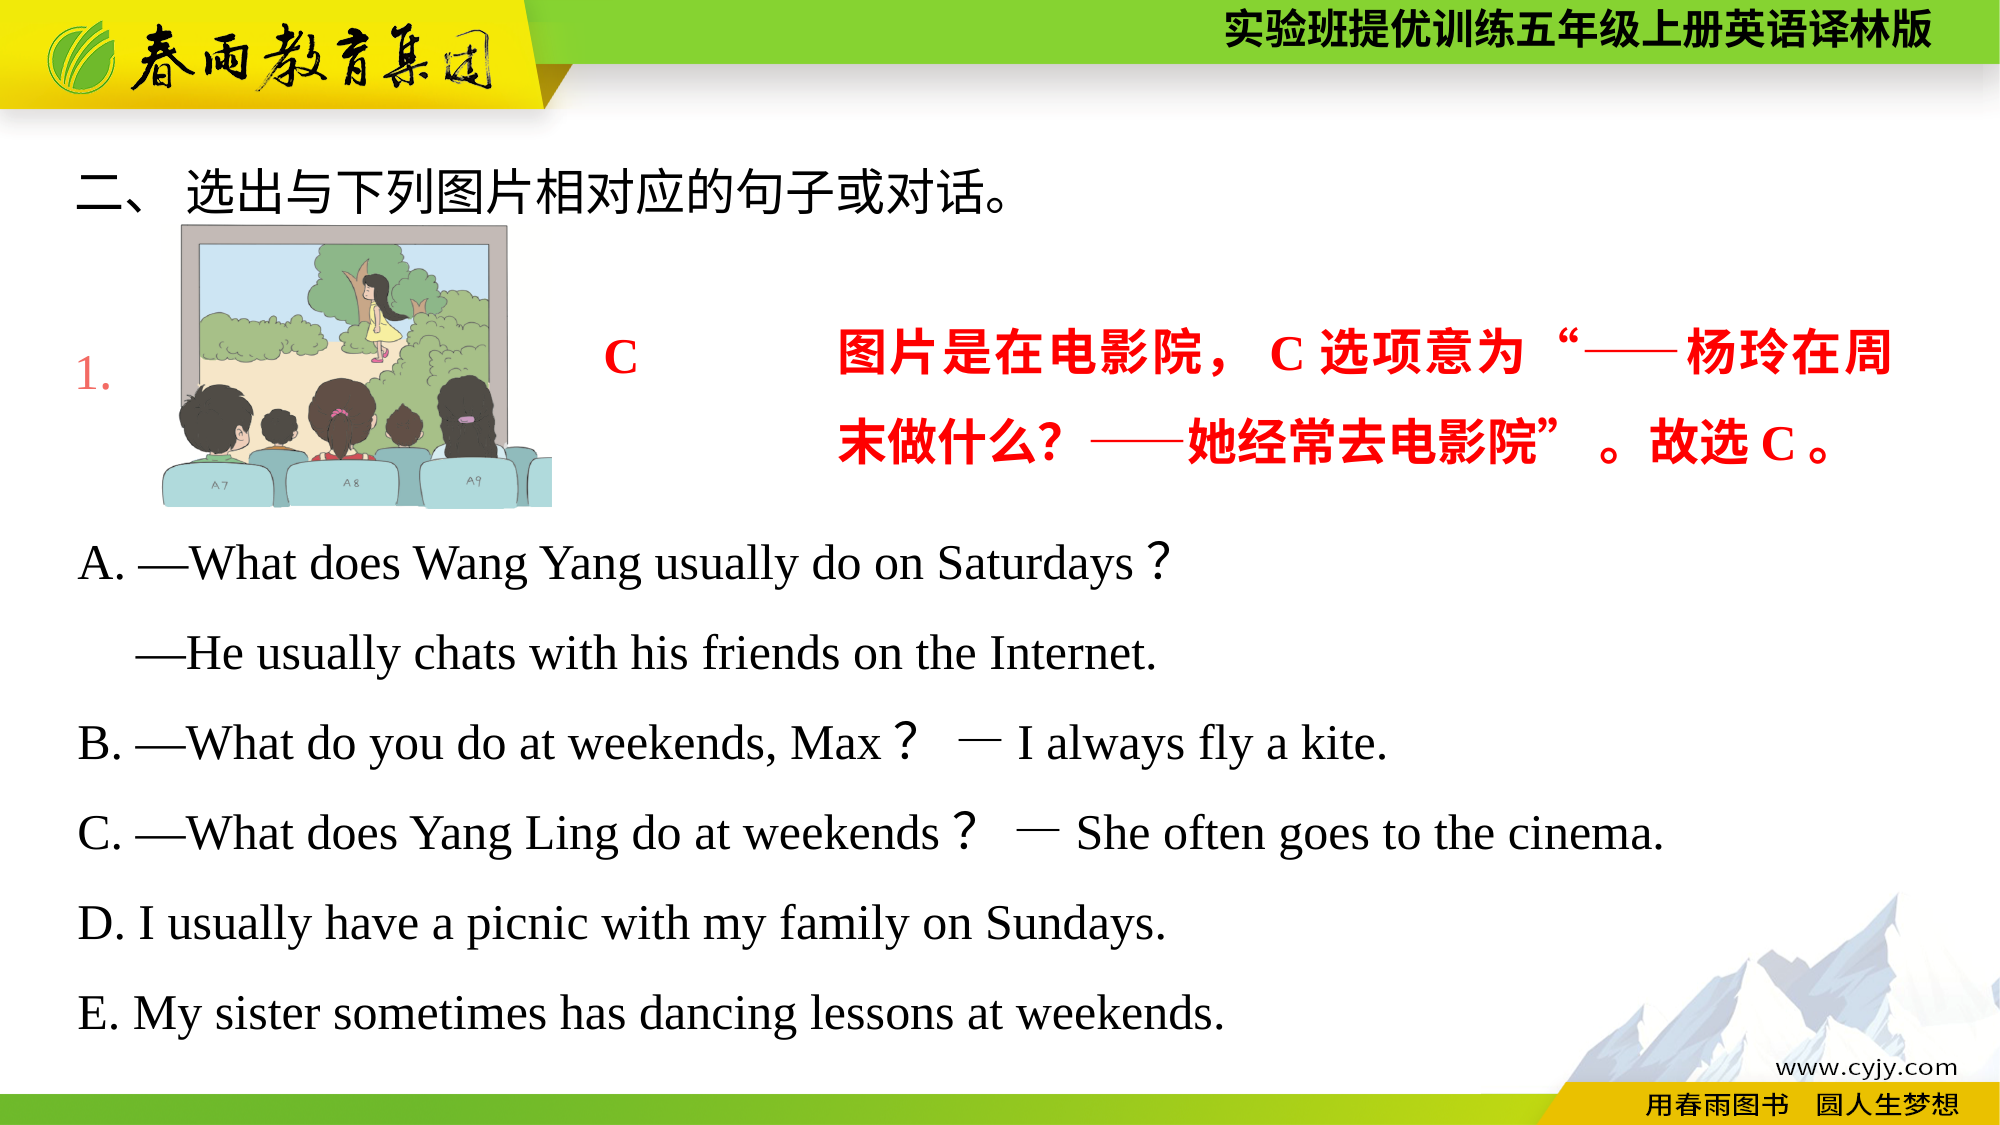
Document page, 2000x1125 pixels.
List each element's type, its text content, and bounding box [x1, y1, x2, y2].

text_box C [588, 315, 655, 391]
picture [0, 0, 2000, 1125]
list 二、 选出与下列图片相对应的句子或对话。 1. （ ） [59, 122, 1944, 399]
text_box A. —What does Wang Yang usually do on Saturdays？ —He usually chats with his friends on the Internet. B. —What do you do at weekends, Max？ —I always fly a kite. C. —What does Yang Ling do at weekends？ —She often goes to the cinema. D. I usually have a picnic with my family on Sundays. E. My sister sometimes has dancing lessons at weekends. [62, 491, 1947, 1047]
text_box 图片是在电影院，C选项意为“——杨玲在周末做什么？——她经常去电影院” 。故选C。 [822, 282, 1910, 478]
